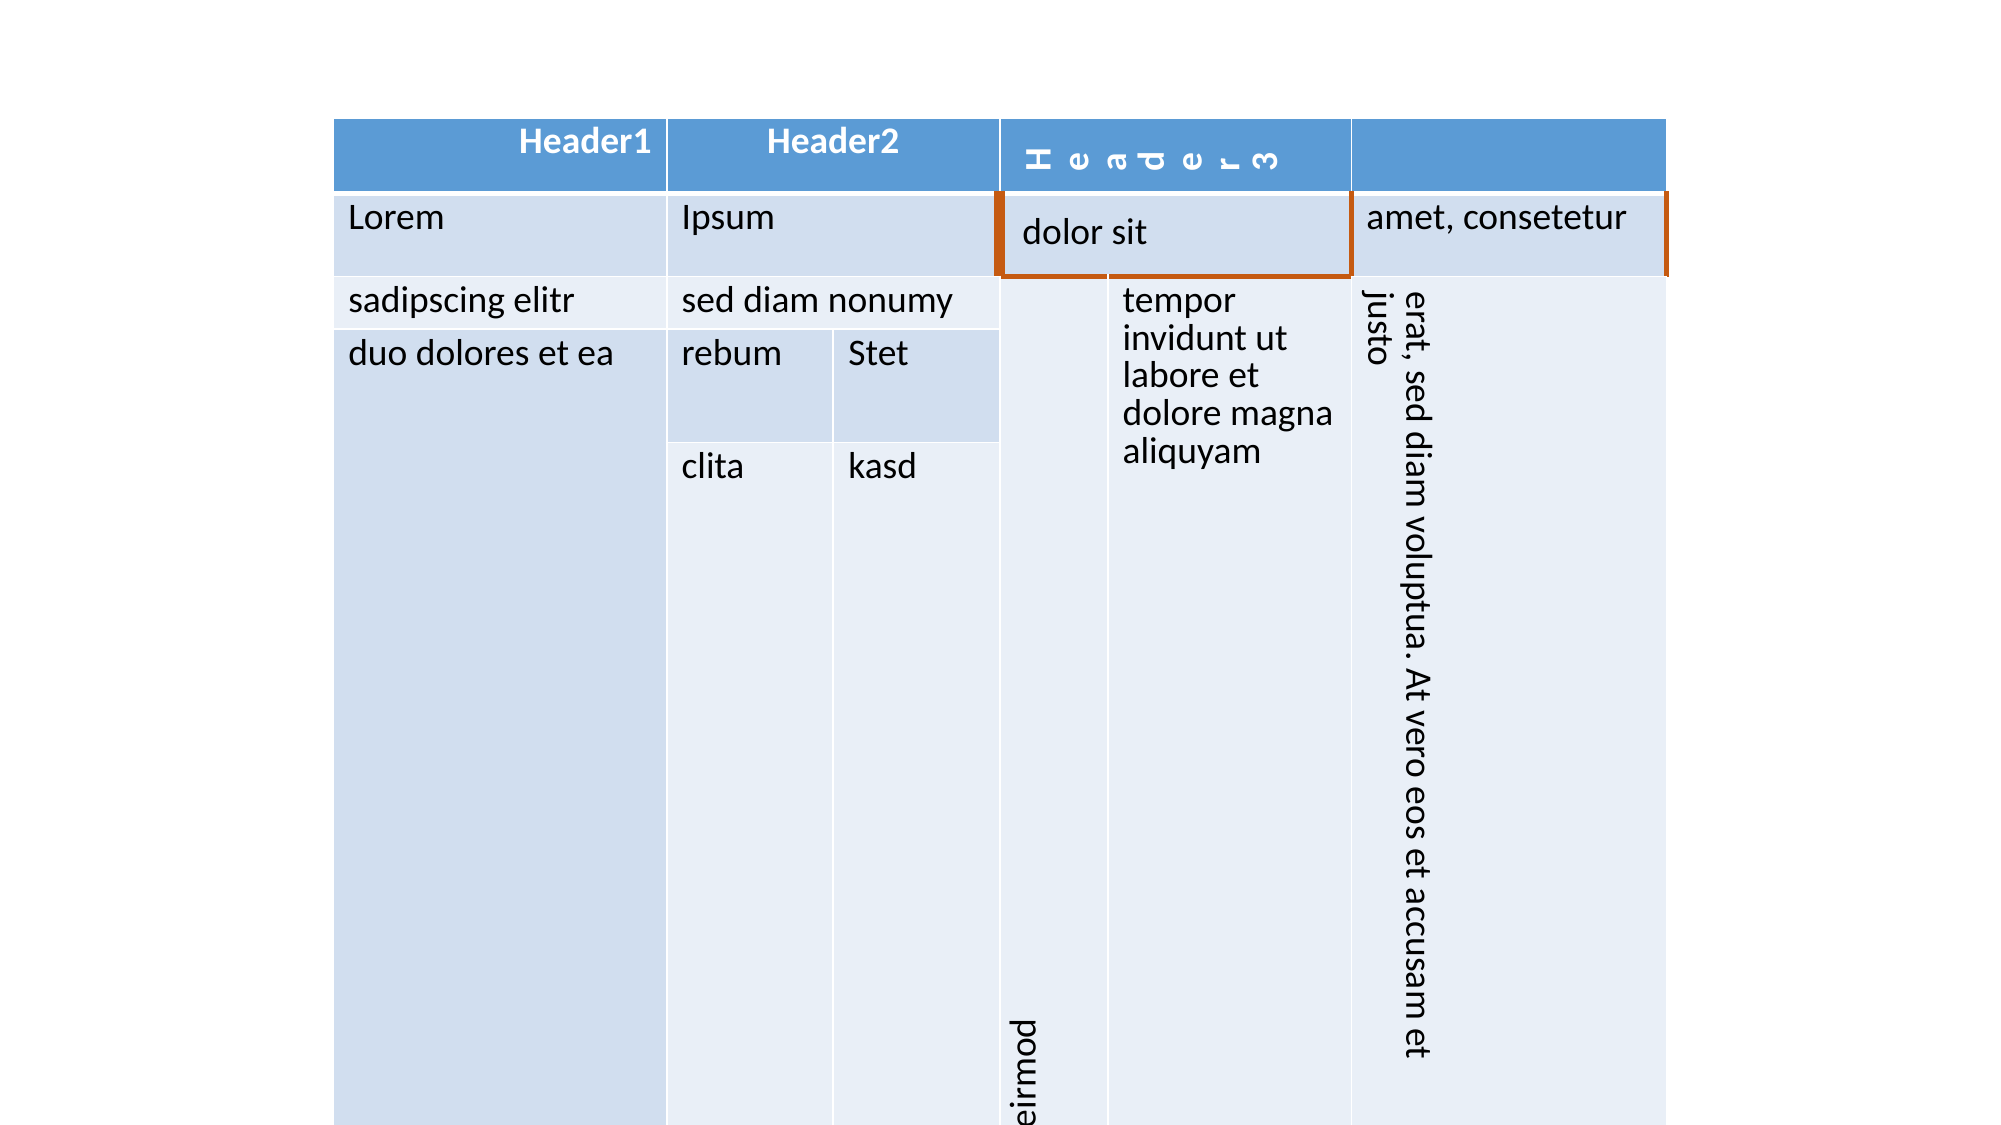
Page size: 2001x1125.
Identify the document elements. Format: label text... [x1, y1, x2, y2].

table_cell eirmod [1001, 279, 1107, 1125]
table_cell Stet [834, 330, 999, 442]
table_cell rebum [668, 330, 832, 442]
table_cell clita [668, 443, 832, 1125]
table_cell Lorem [334, 196, 666, 276]
table_cell kasd [834, 443, 999, 1125]
table_cell amet, consetetur [1354, 196, 1664, 276]
table_header Header2 [668, 119, 999, 191]
table_cell erat, sed diam voluptua. At vero eos et accusam et justo [1352, 277, 1666, 1125]
table_header Header1 [334, 119, 666, 191]
table_cell sadipscing elitr [334, 277, 666, 328]
table_cell sed diam nonumy [668, 277, 999, 328]
table_cell dolor sit [1005, 196, 1349, 274]
table_header H e a d e r 3 [1001, 119, 1351, 191]
table_cell tempor invidunt ut labore et dolore magna aliquyam [1109, 279, 1351, 1125]
table_header [1352, 119, 1666, 191]
table_cell Ipsum [668, 196, 994, 276]
table_cell duo dolores et ea [334, 330, 666, 1125]
